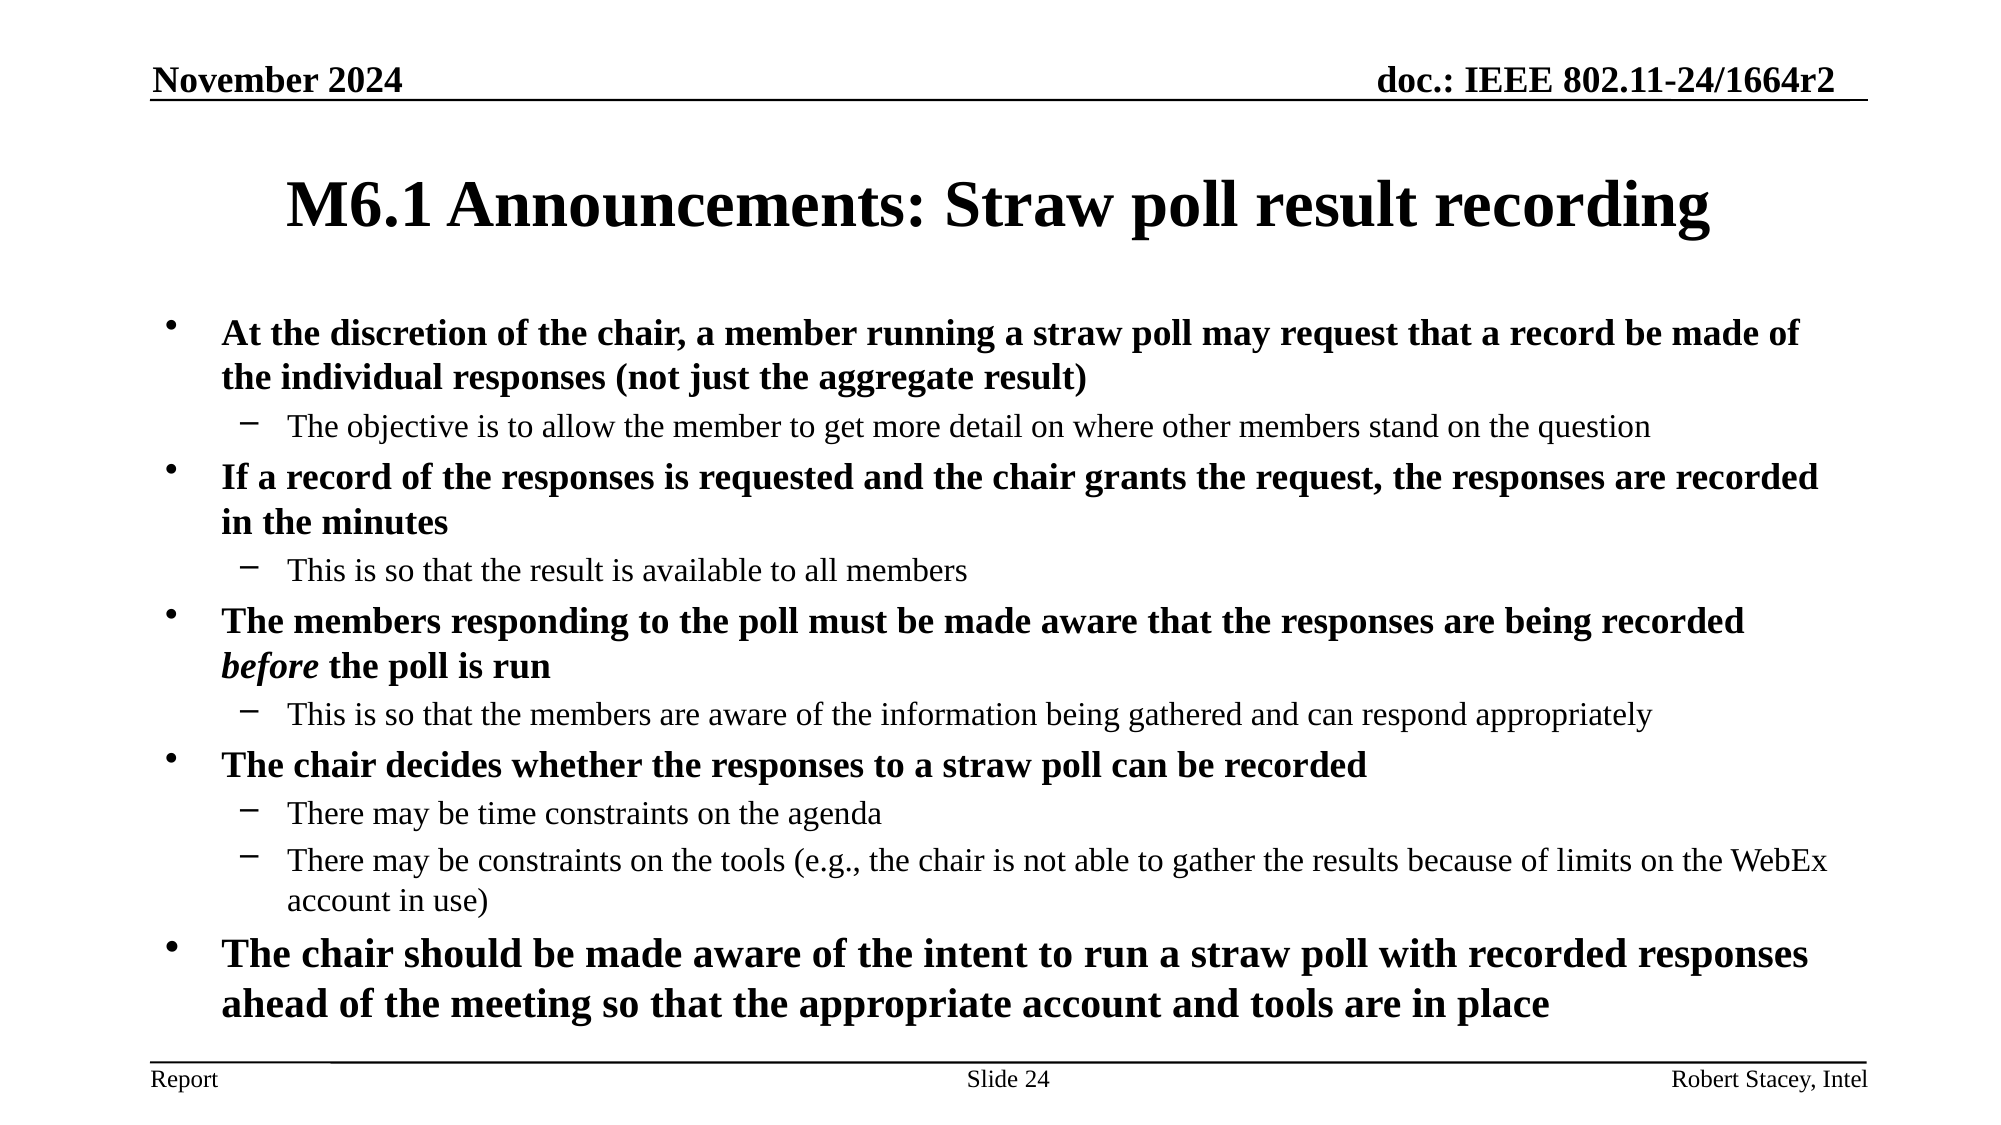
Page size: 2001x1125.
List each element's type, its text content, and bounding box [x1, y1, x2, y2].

list At the discretion of the chair, a member running a straw poll may request that a record be made of the individual responses (not just the aggregate result) The objective is to allow the member to get more detail on where other members stand on the question If a record of the responses is requested and the chair grants the request, the responses are recorded in the minutes This is so that the result is available to all members The members responding to the poll must be made aware that the responses are being recorded before the poll is run This is so that the members are aware of the information being gathered and can respond appropriately The chair decides whether the responses to a straw poll can be recorded There may be time constraints on the agenda There may be constraints on the tools (e.g., the chair is not able to gather the results because of limits on the WebEx account in use) The chair should be made aware of the intent to run a straw poll with recorded responses ahead of the meeting so that the appropriate account and tools are in place [150, 299, 1850, 1050]
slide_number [152, 54, 406, 101]
slide_number Slide 24 [964, 1061, 1053, 1093]
footer Robert Stacey, Intel [1512, 1061, 1869, 1093]
title M6.1 Announcements: Straw poll result recording [150, 112, 1850, 288]
